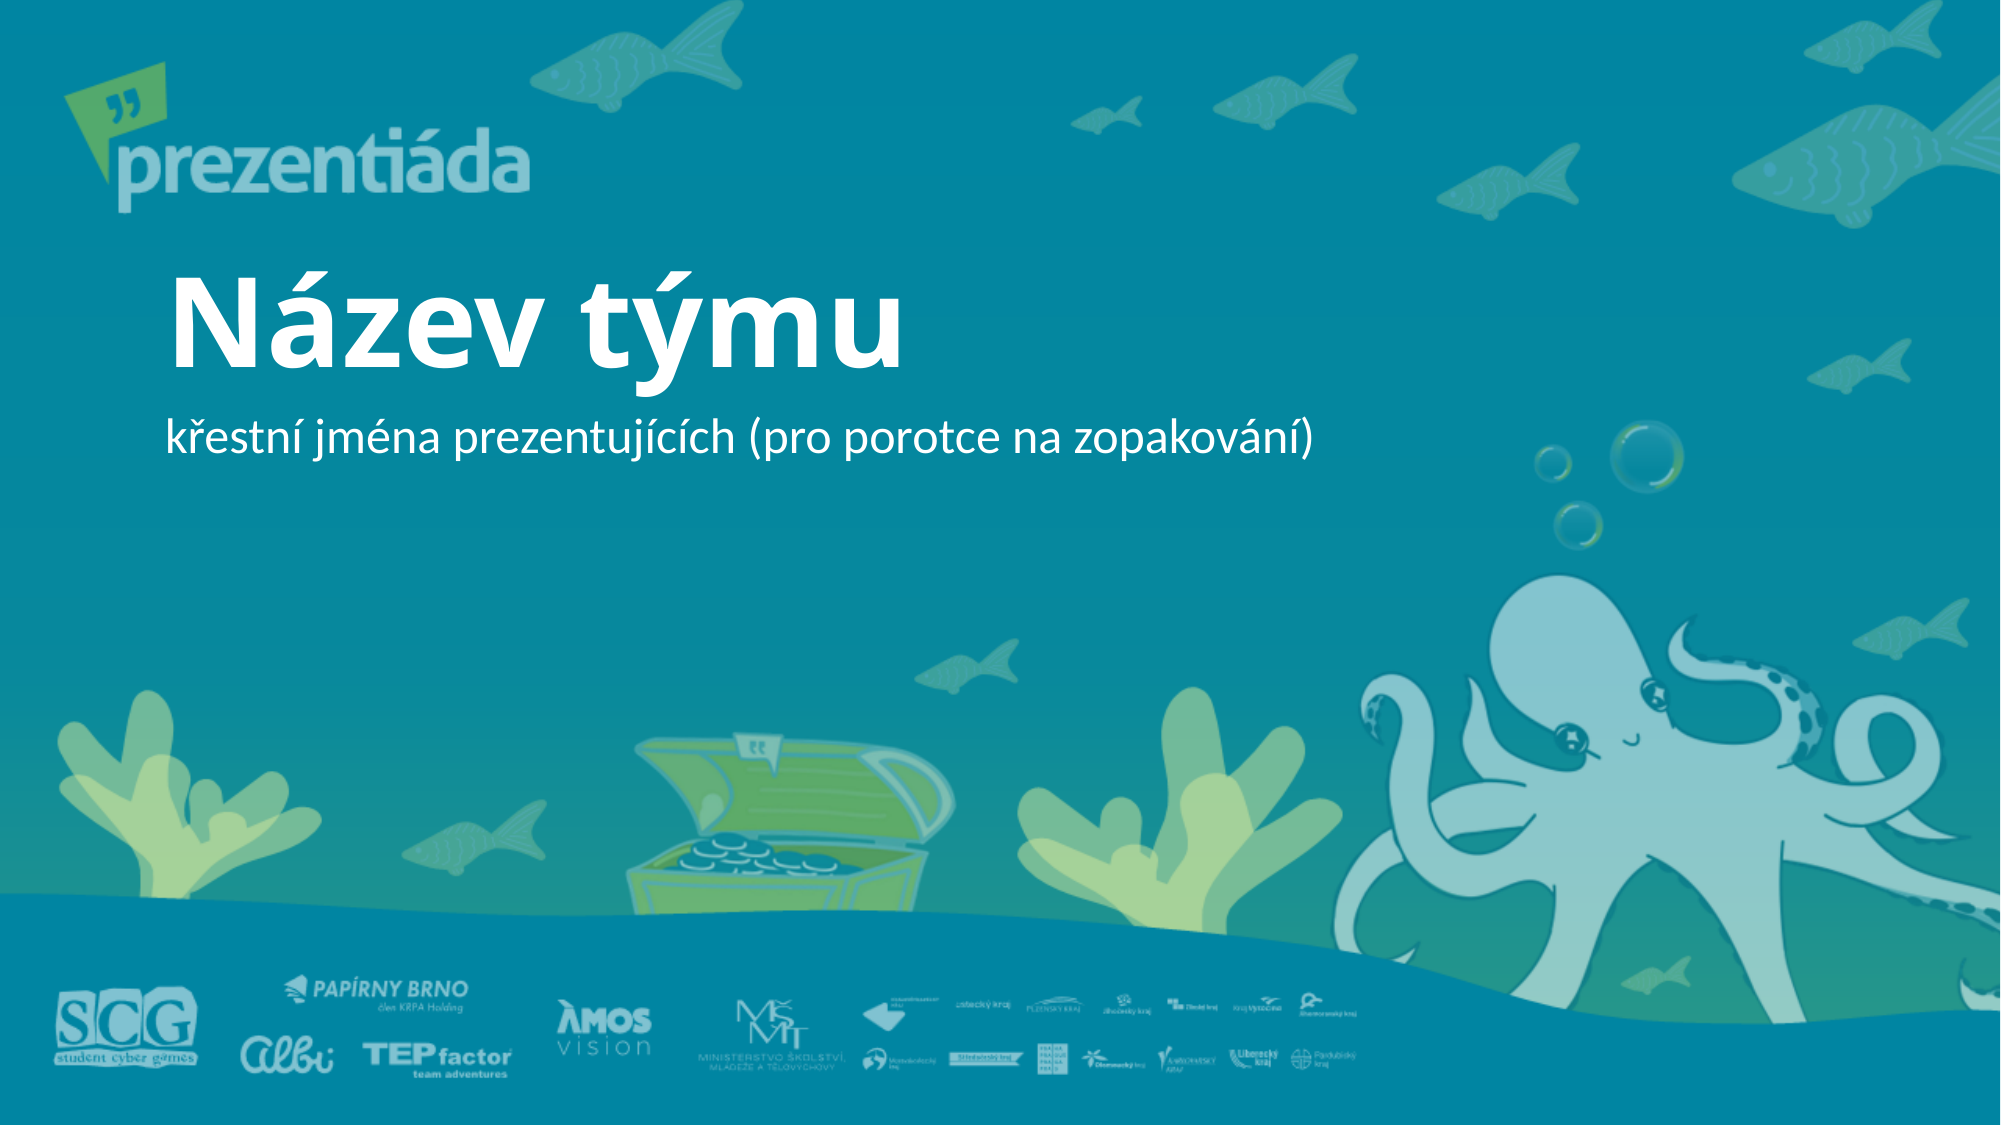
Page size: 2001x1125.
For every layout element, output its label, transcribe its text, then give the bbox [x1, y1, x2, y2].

picture [0, 0, 2001, 1125]
subtitle křestní jména prezentujících (pro porotce na zopakování) [150, 402, 1650, 674]
title Název týmu [150, 184, 1493, 402]
